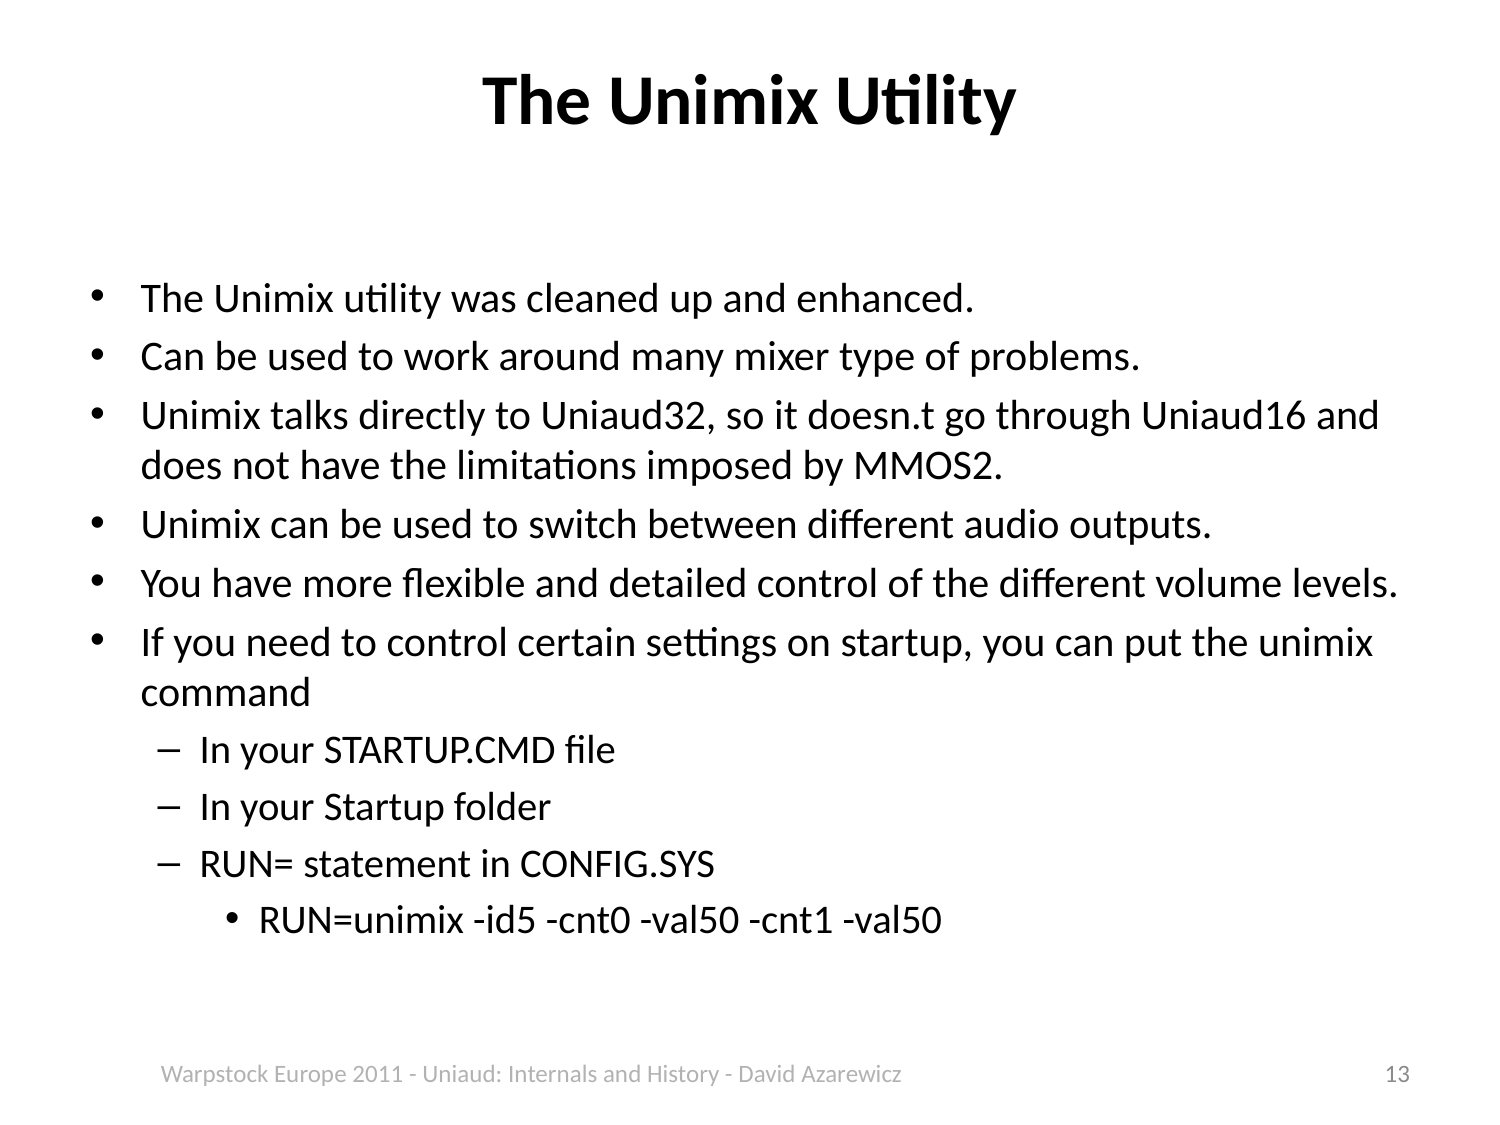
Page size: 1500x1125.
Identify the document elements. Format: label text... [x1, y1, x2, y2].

list The Unimix utility was cleaned up and enhanced. Can be used to work around many mixer type of problems. Unimix talks directly to Uniaud32, so it doesn.t go through Uniaud16 and does not have the limitations imposed by MMOS2. Unimix can be used to switch between different audio outputs. You have more flexible and detailed control of the different volume levels. If you need to control certain settings on startup, you can put the unimix command In your STARTUP.CMD file In your Startup folder RUN= statement in CONFIG.SYS RUN=unimix -id5 -cnt0 -val50 -cnt1 -val50 [75, 262, 1425, 1005]
slide_number 13 [1074, 1042, 1425, 1103]
footer Warpstock Europe 2011 - Uniaud: Internals and History - David Azarewicz [76, 1042, 988, 1103]
title The Unimix Utility [75, 45, 1425, 233]
